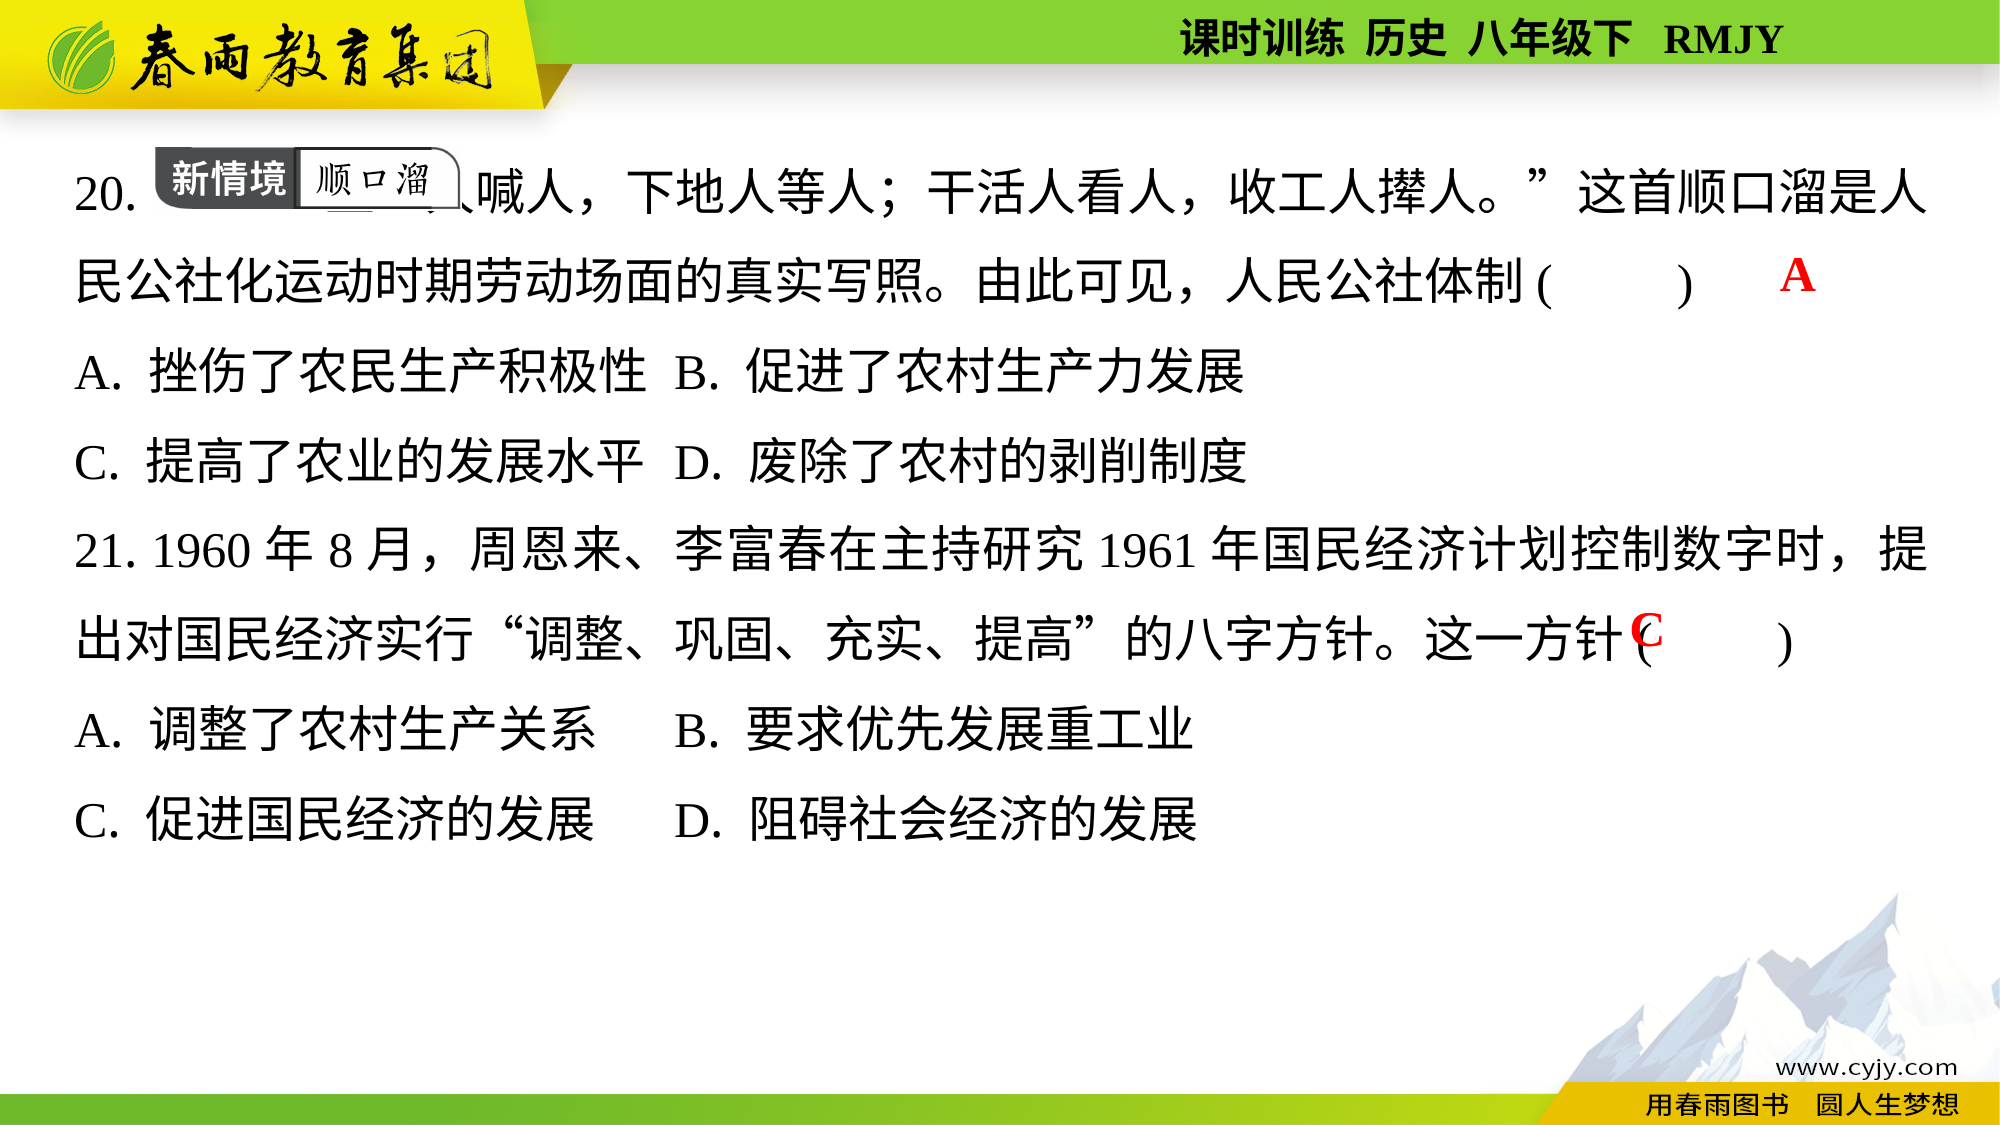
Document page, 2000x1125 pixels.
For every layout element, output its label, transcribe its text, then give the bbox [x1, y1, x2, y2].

text_box C [1614, 588, 1681, 664]
picture [0, 0, 2000, 1125]
list 20. “上工人喊人，下地人等人；干活人看人，收工人撵人。”这首顺口溜是人民公社化运动时期劳动场面的真实写照。由此可见，人民公社体制( ) A. 挫伤了农民生产积极性 B. 促进了农村生产力发展 C. 提高了农业的发展水平 D. 废除了农村的剥削制度 [59, 122, 1944, 480]
text_box 21. 1960年8月，周恩来、李富春在主持研究1961年国民经济计划控制数字时，提出对国民经济实行“调整、巩固、充实、提高”的八字方针。这一方针( ) A. 调整了农村生产关系 B. 要求优先发展重工业 C. 促进国民经济的发展 D. 阻碍社会经济的发展 [59, 480, 1944, 856]
text_box A [1765, 233, 1832, 309]
